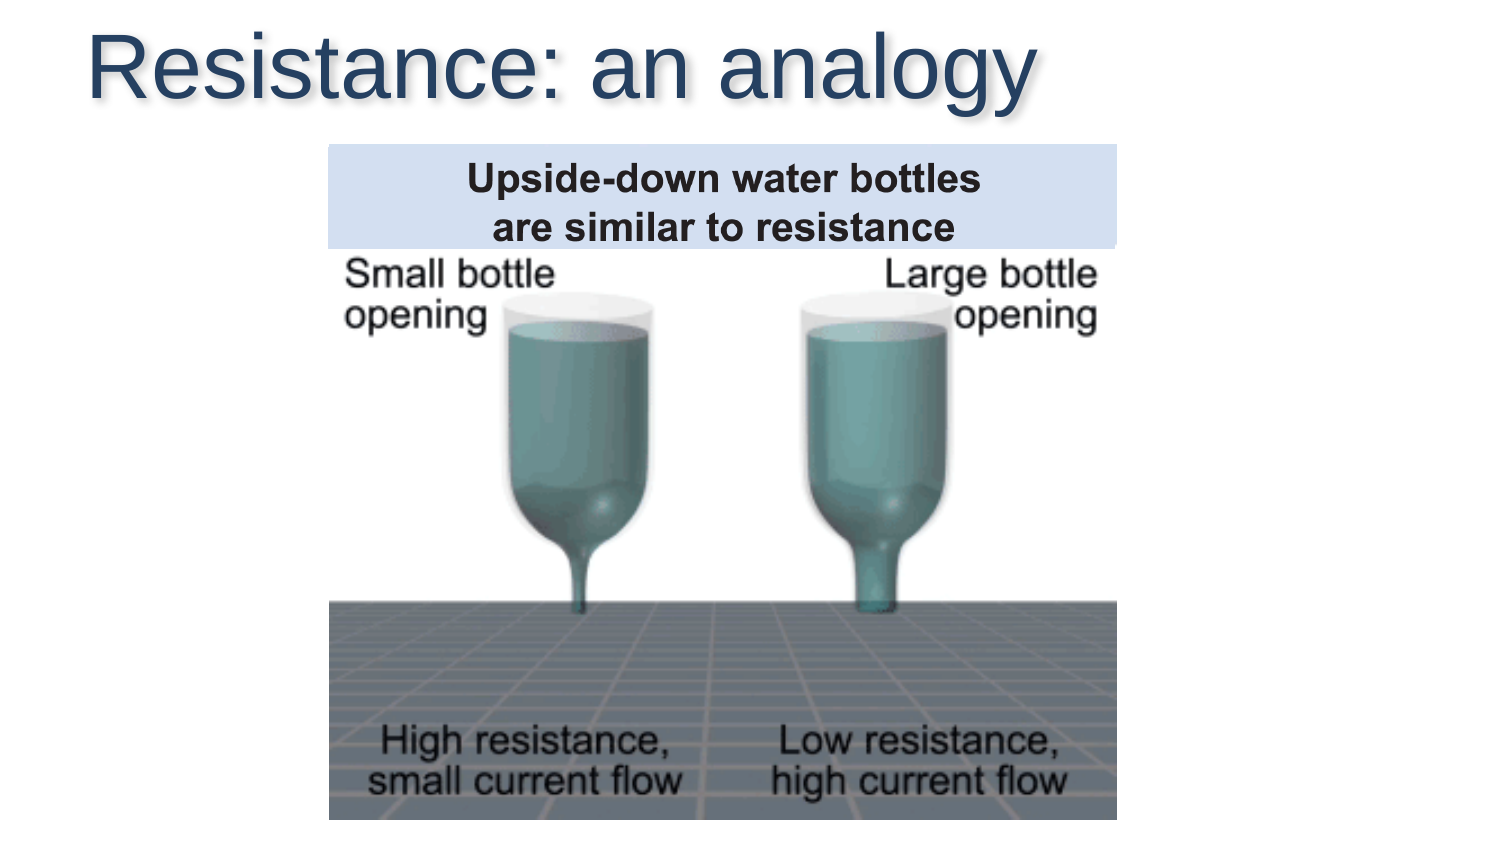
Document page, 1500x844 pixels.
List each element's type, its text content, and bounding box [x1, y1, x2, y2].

text_box Resistance: an analogy [70, 0, 1449, 206]
picture [328, 144, 1117, 820]
